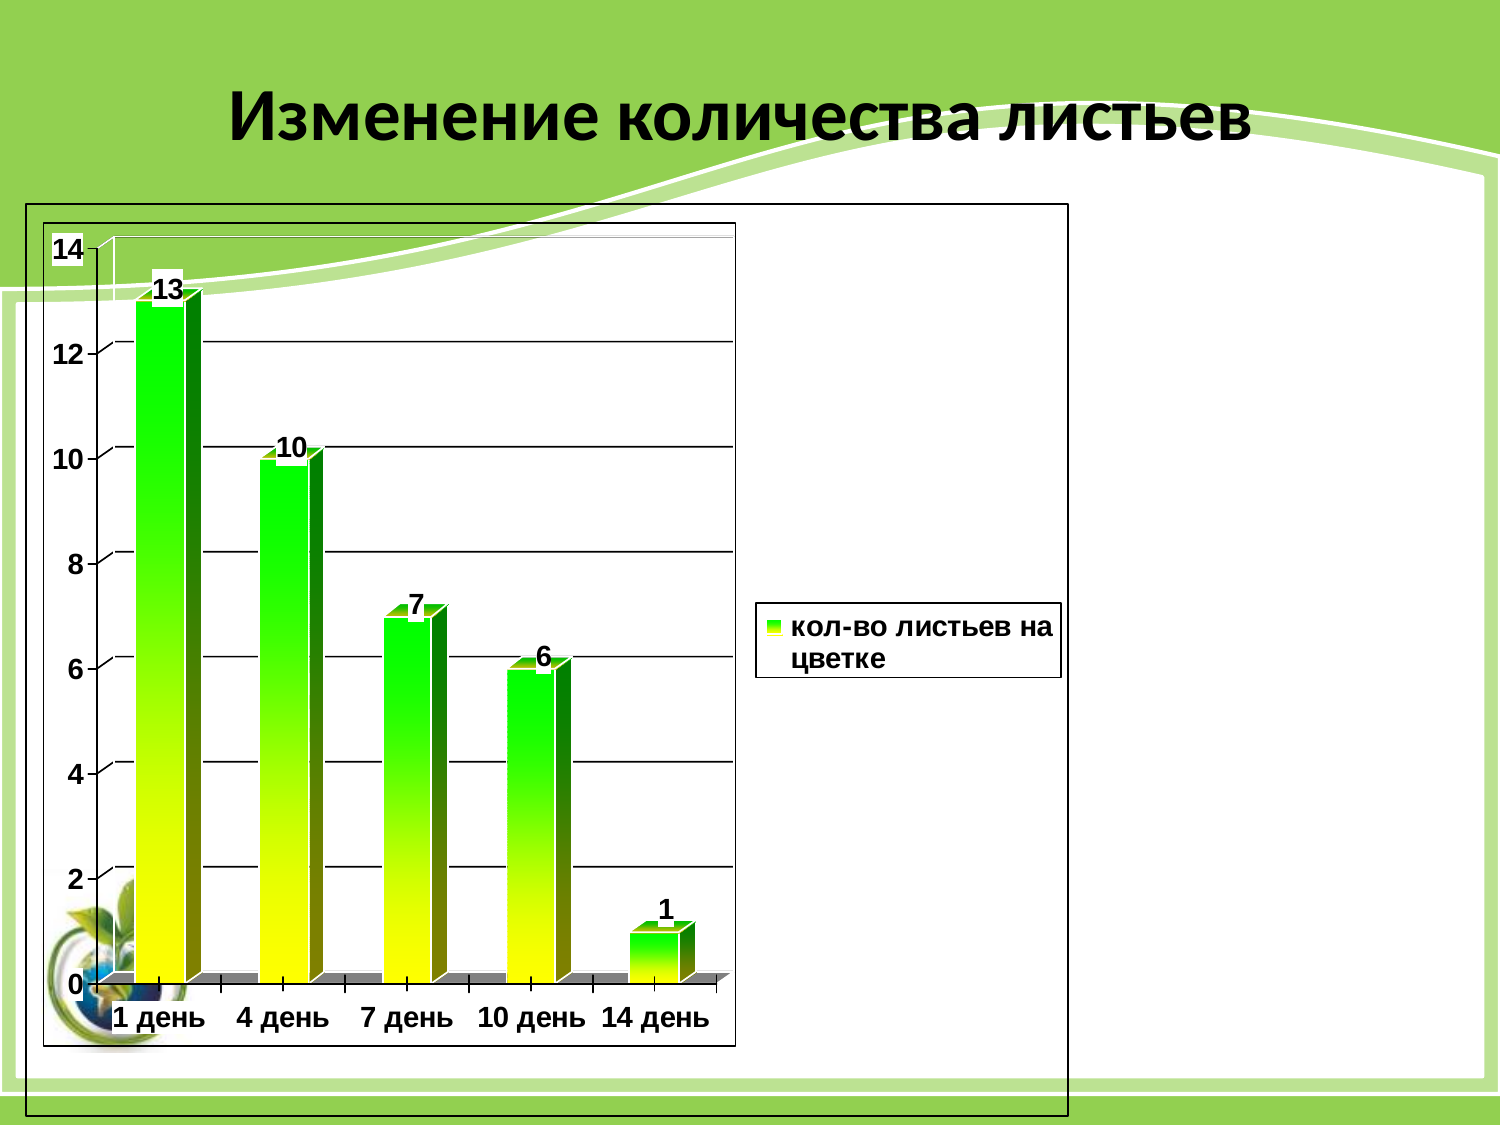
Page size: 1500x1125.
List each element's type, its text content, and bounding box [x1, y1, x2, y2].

text_box Изменение количества листьев [58, 58, 1442, 164]
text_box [17, 195, 1079, 1125]
